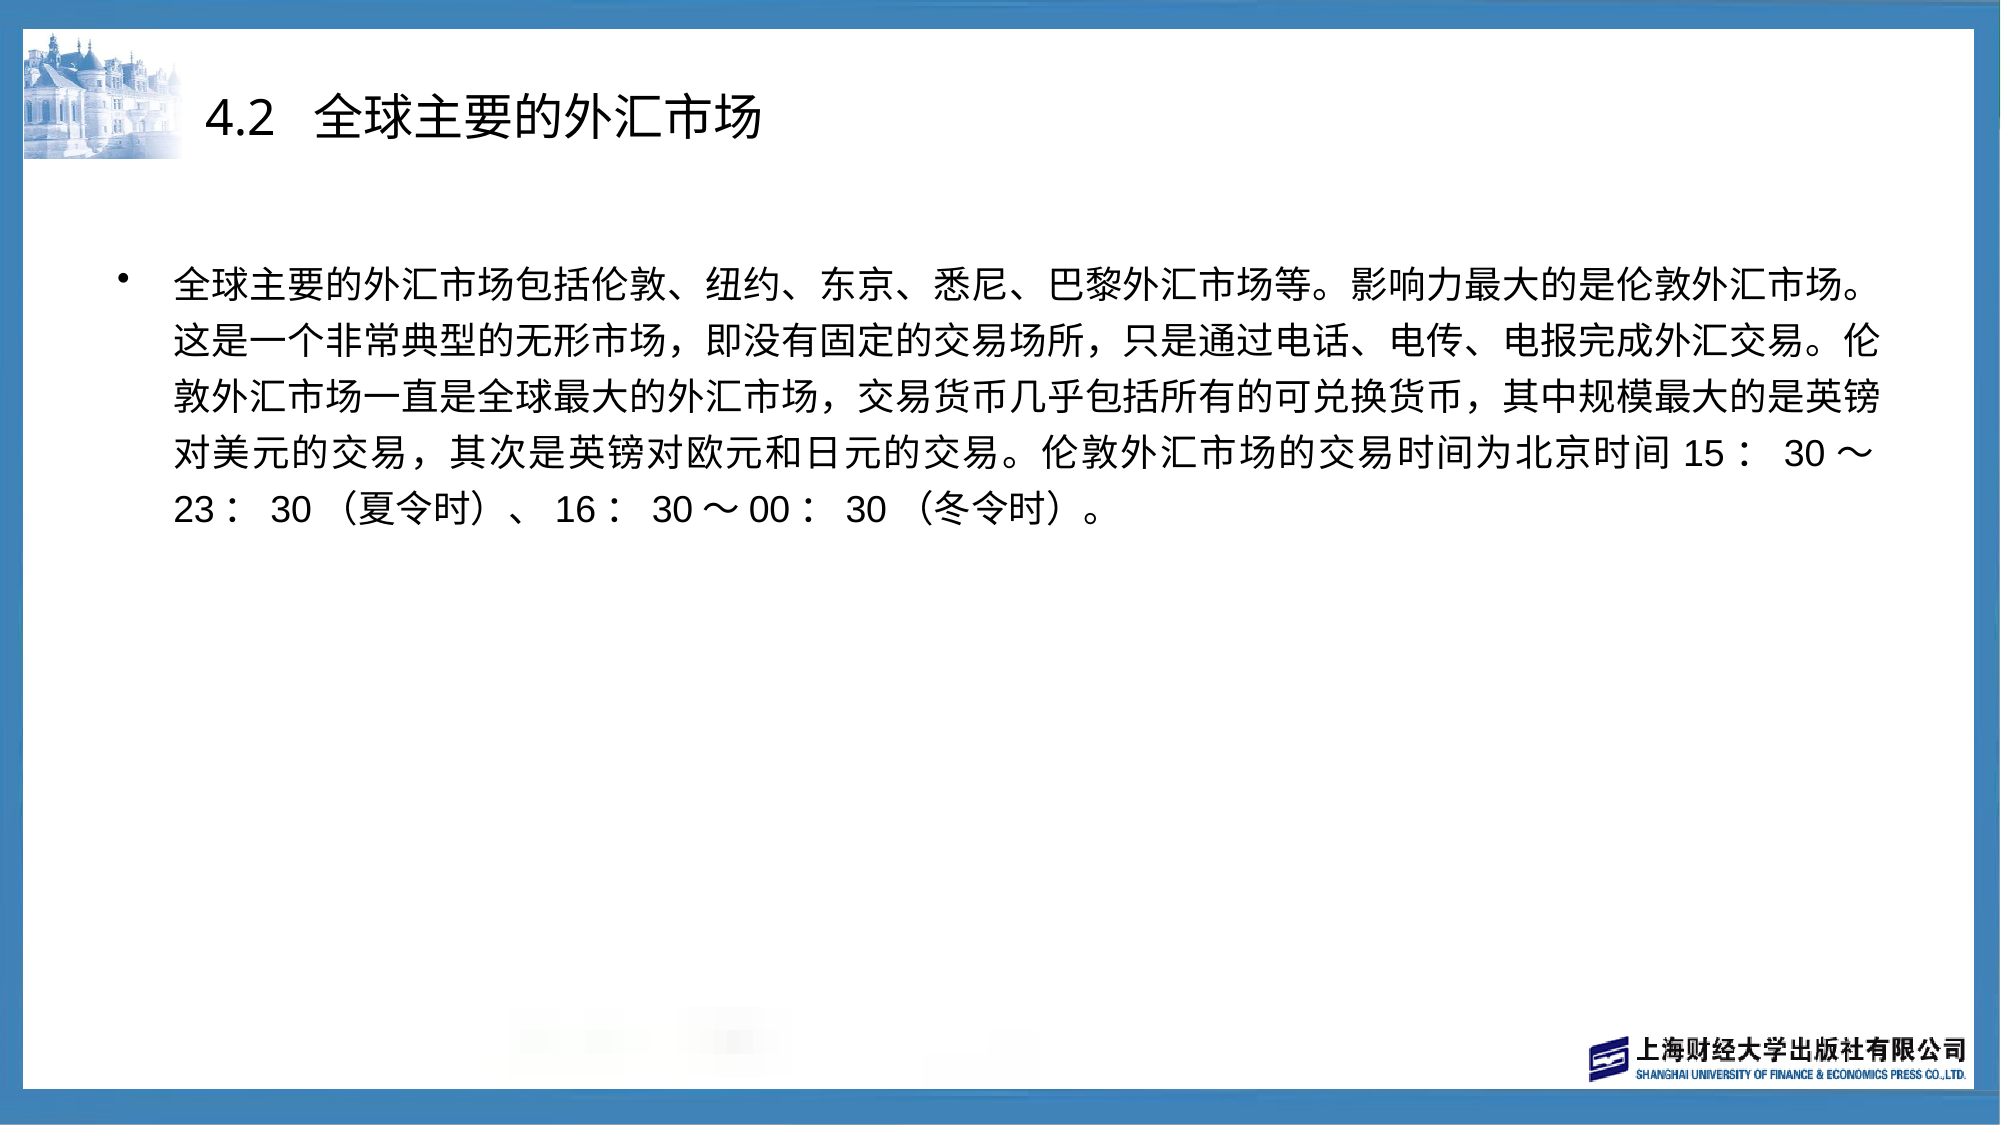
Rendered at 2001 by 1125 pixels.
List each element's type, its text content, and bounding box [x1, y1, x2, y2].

list 全球主要的外汇市场包括伦敦、纽约、东京、悉尼、巴黎外汇市场等。影响力最大的是伦敦外汇市场。这是一个非常典型的无形市场，即没有固定的交易场所，只是通过电话、电传、电报完成外汇交易。伦敦外汇市场一直是全球最大的外汇市场，交易货币几乎包括所有的可兑换货币，其中规模最大的是英镑对美元的交易，其次是英镑对欧元和日元的交易。伦敦外汇市场的交易时间为北京时间15：30～23：30（夏令时）、16：30～00：30（冬令时）。 [102, 241, 1898, 1065]
picture [0, 0, 2001, 1125]
title 4.2 全球主要的外汇市场 [190, 64, 1547, 168]
